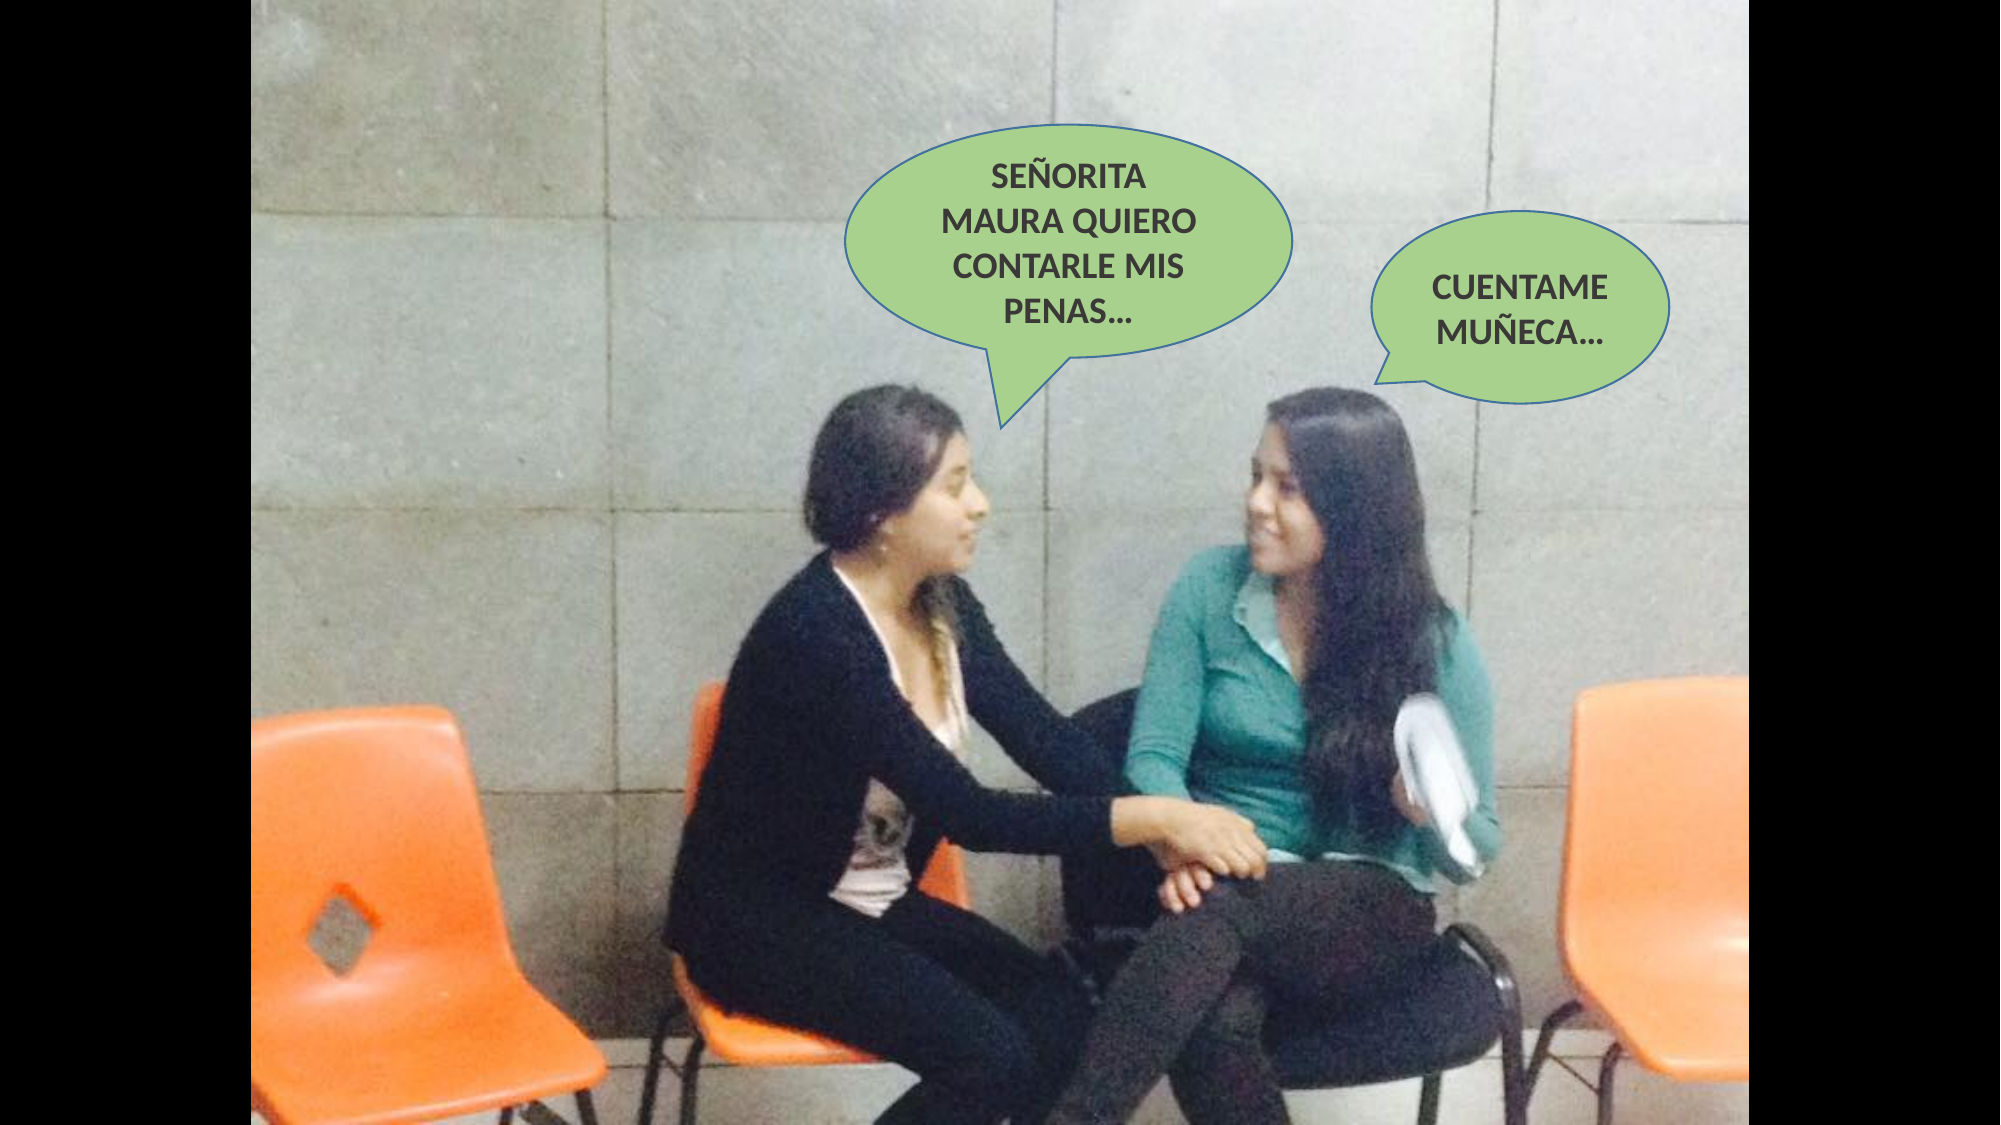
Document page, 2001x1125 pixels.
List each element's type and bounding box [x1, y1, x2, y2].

picture [250, 0, 1749, 1125]
